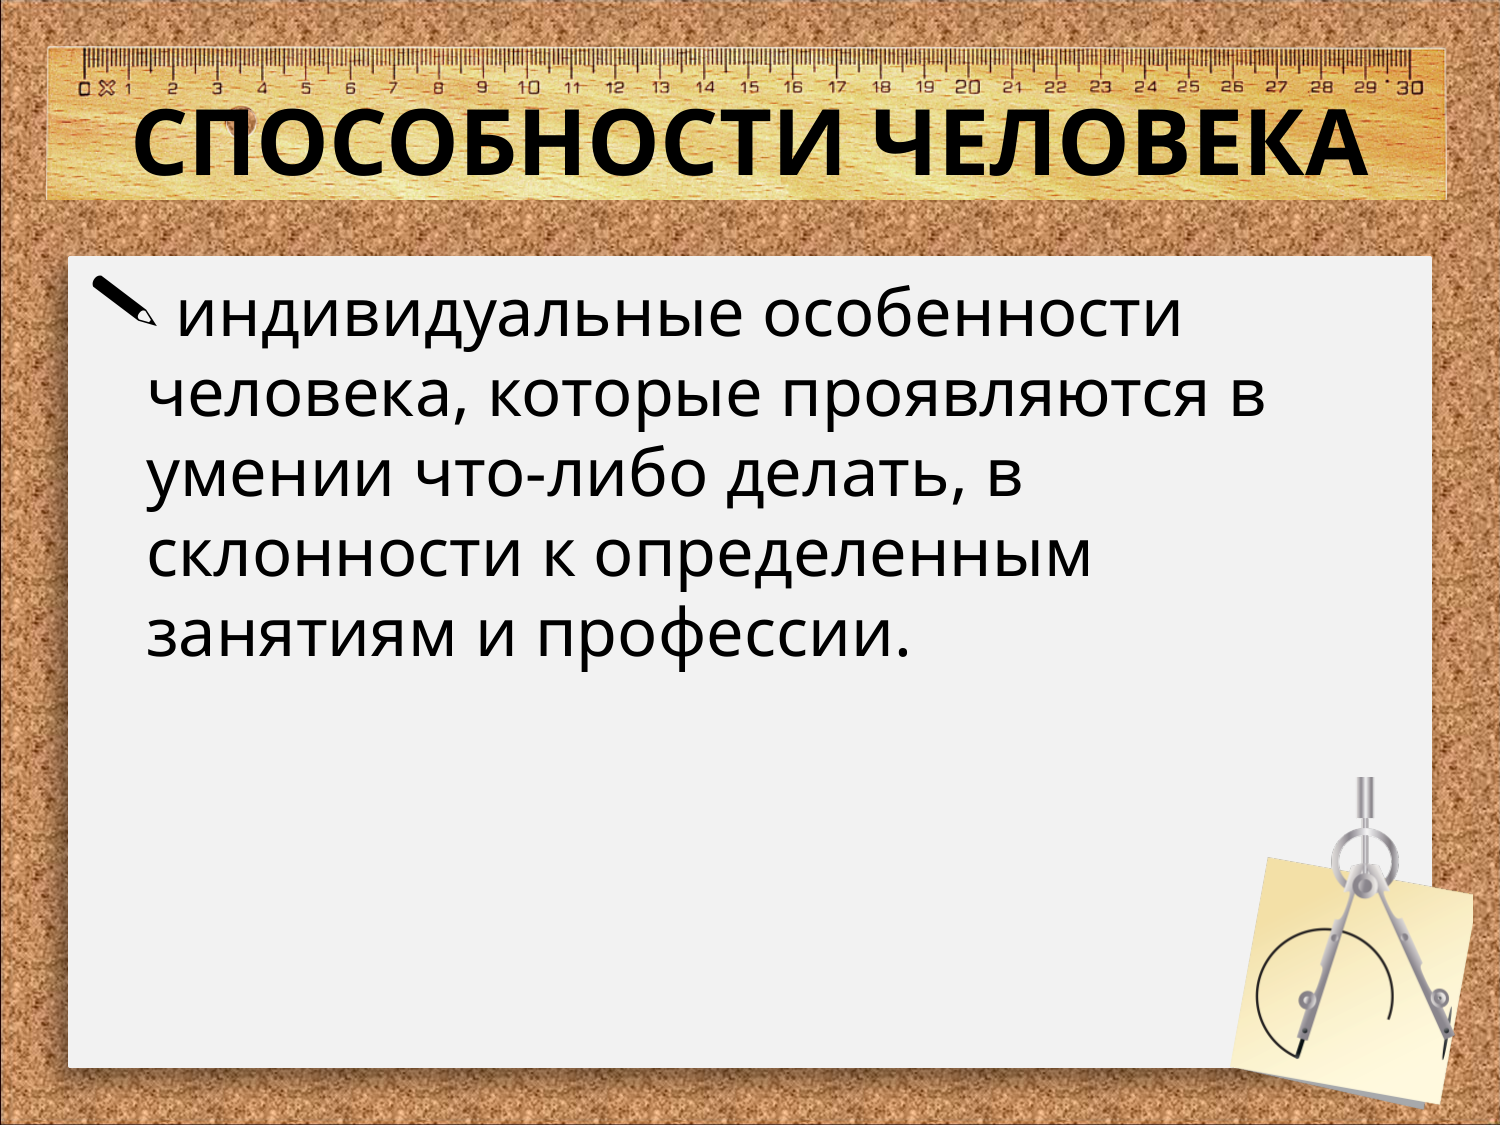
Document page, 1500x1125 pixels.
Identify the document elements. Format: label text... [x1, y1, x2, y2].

list индивидуальные особенности человека, которые проявляются в умении что-либо делать, в склонности к определенным занятиям и профессии. [74, 262, 1426, 1006]
title СПОСОБНОСТИ ЧЕЛОВЕКА [74, 44, 1426, 233]
picture [0, 0, 1500, 1125]
